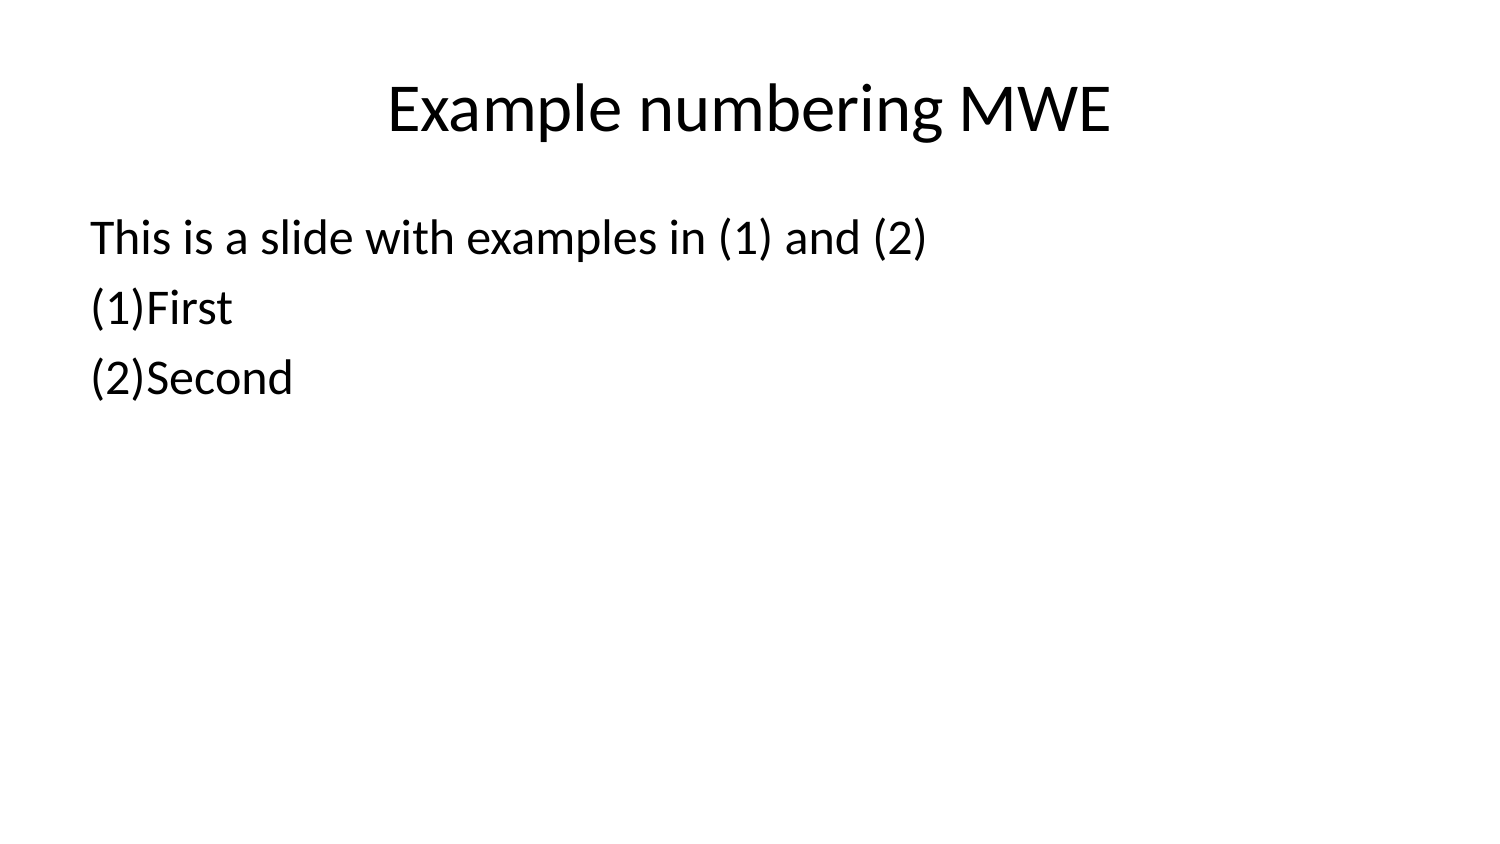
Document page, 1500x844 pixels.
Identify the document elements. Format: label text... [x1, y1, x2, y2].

list This is a slide with examples in (1) and (2) First Second [75, 196, 1425, 754]
title Example numbering MWE [75, 33, 1425, 175]
